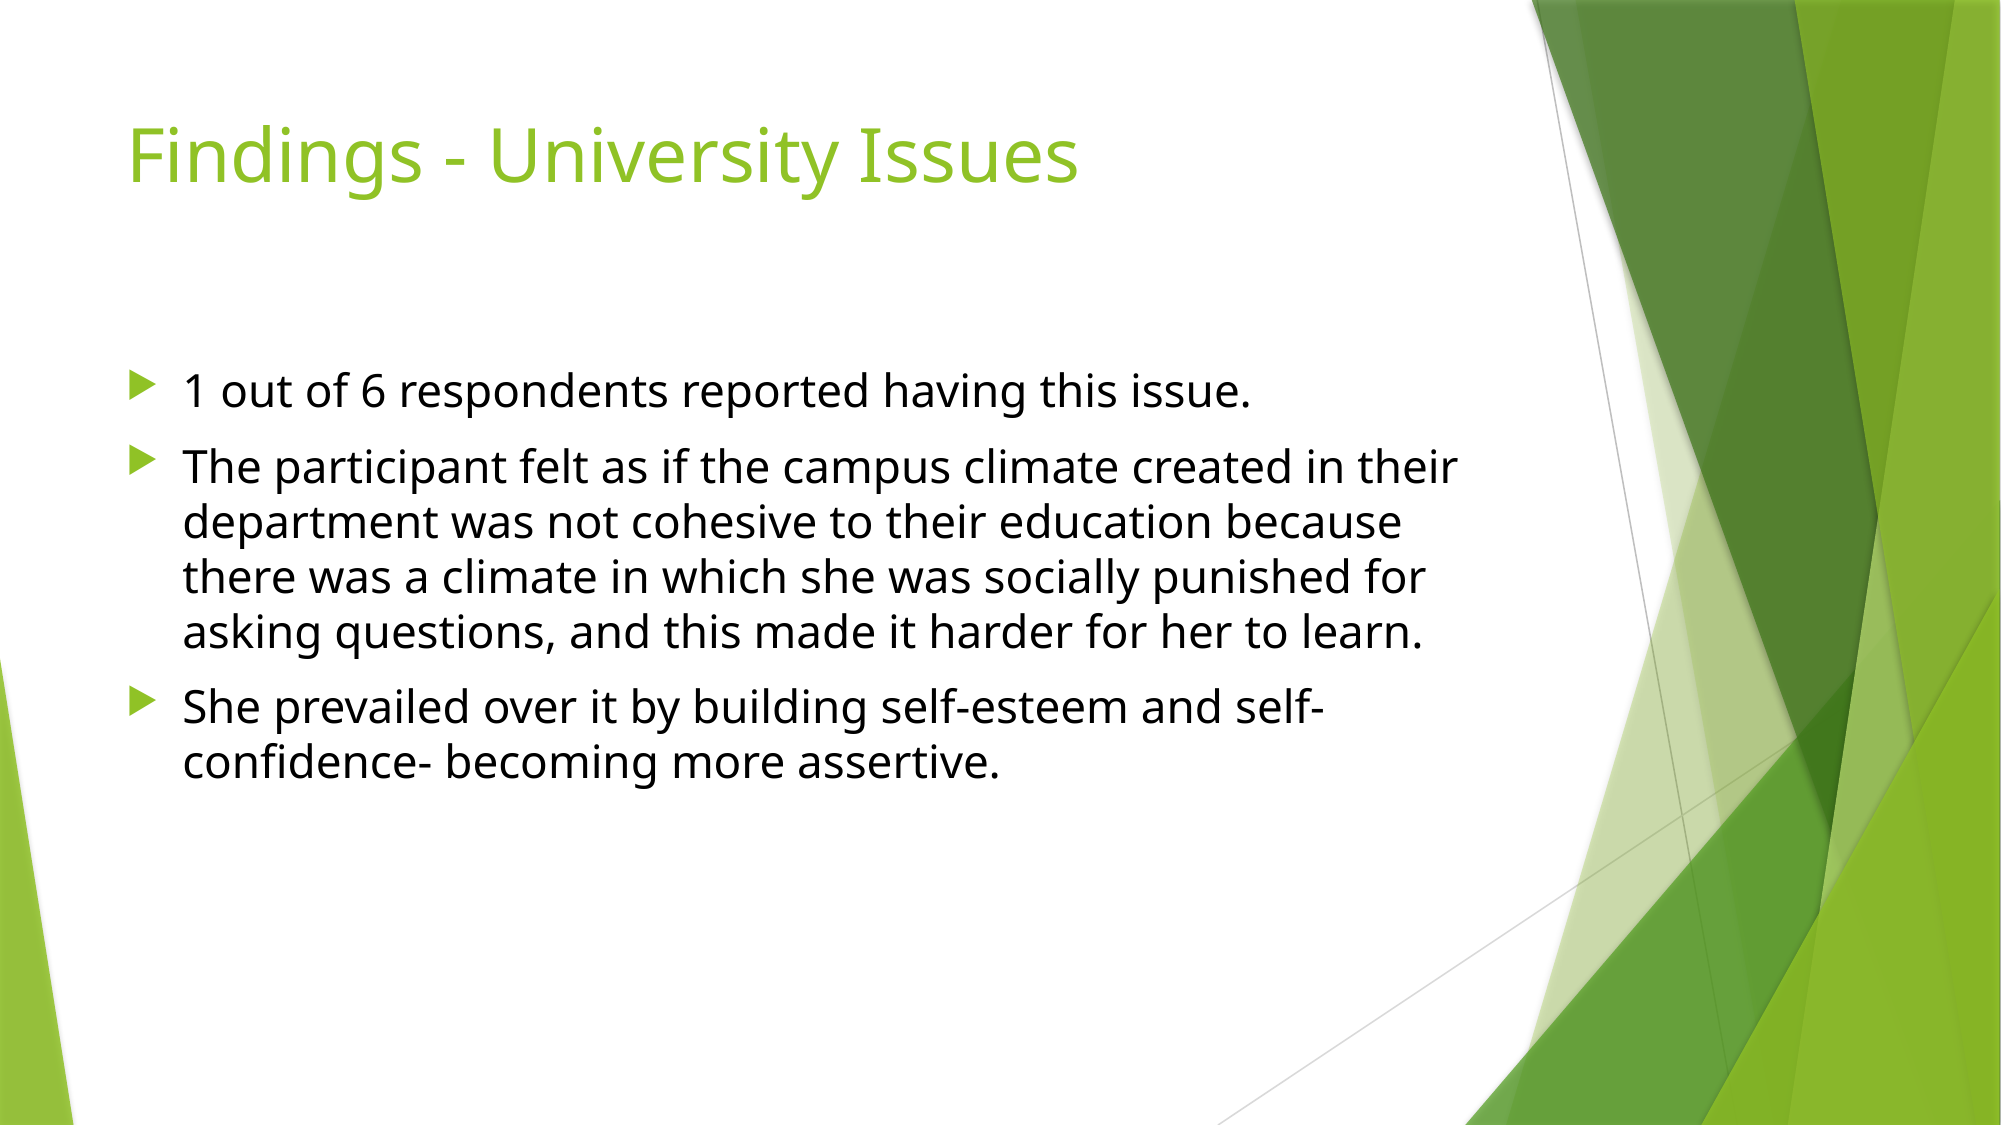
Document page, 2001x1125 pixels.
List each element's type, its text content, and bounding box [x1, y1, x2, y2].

title Findings - University Issues [111, 99, 1522, 317]
list 1 out of 6 respondents reported having this issue. The participant felt as if the campus climate created in their department was not cohesive to their education because there was a climate in which she was socially punished for asking questions, and this made it harder for her to learn. She prevailed over it by building self-esteem and self-confidence- becoming more assertive. [111, 354, 1522, 992]
